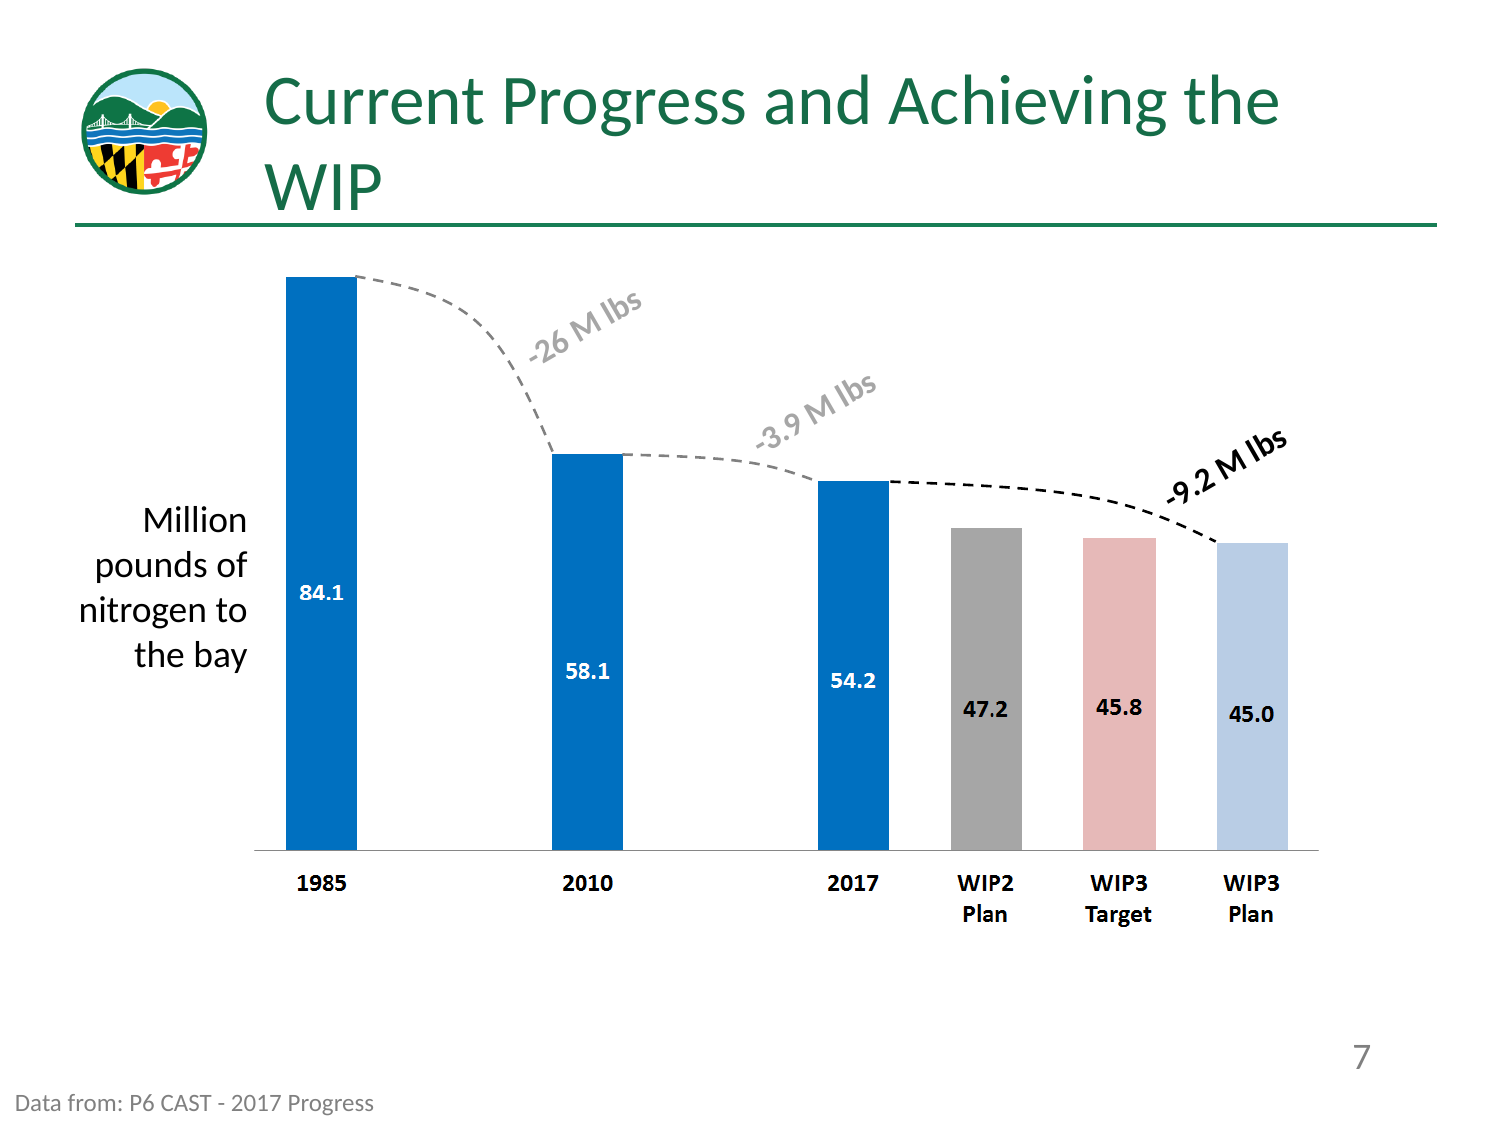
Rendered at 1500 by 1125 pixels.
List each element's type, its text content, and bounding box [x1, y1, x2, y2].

picture [75, 62, 213, 200]
text_box Million pounds of nitrogen to the bay [37, 487, 244, 683]
title Current Progress and Achieving the WIP [249, 45, 1425, 233]
picture [249, 264, 1324, 936]
text_box Data from: P6 CAST - 2017 Progress [0, 1079, 588, 1125]
